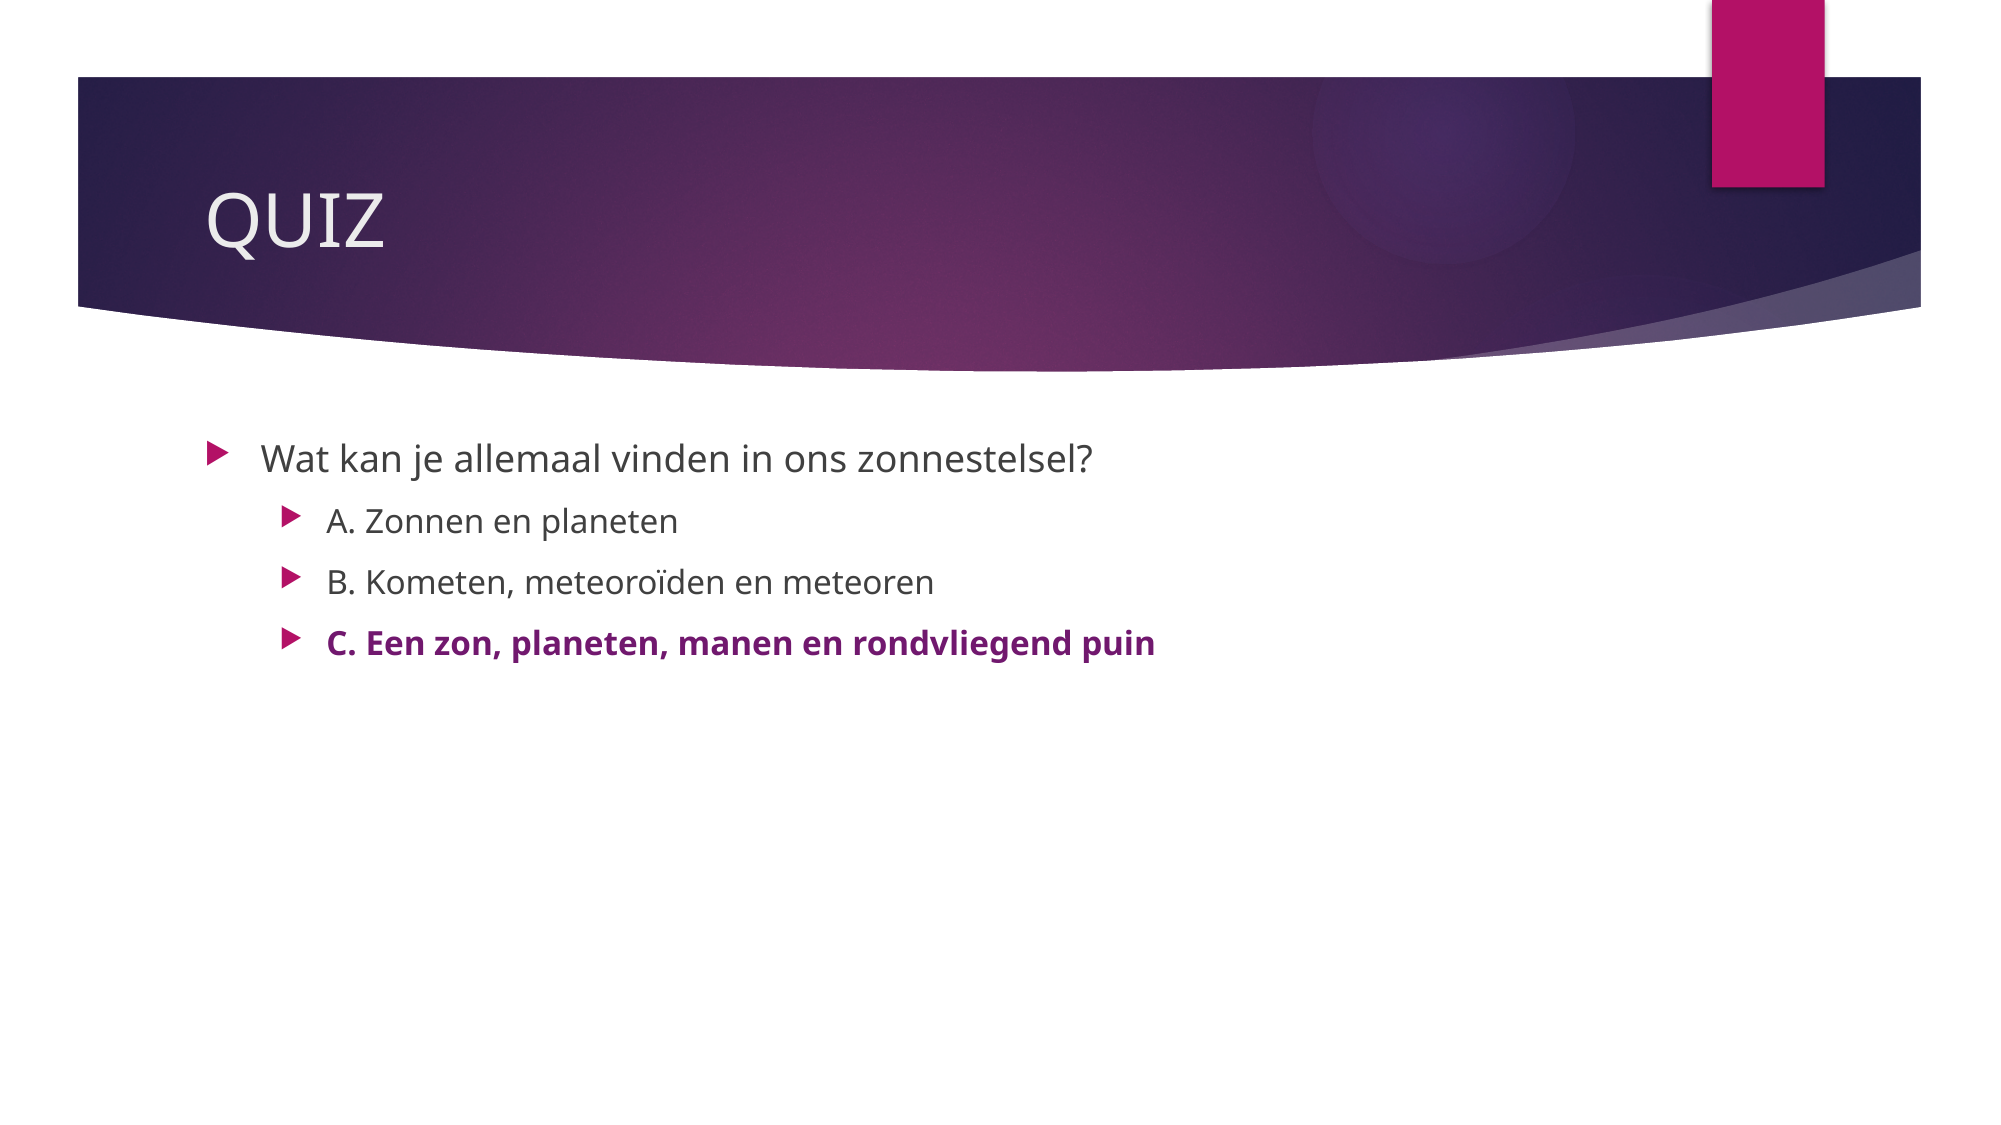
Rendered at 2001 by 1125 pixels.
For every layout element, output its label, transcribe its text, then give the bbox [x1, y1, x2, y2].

title QUIZ [189, 159, 1627, 276]
list Wat kan je allemaal vinden in ons zonnestelsel? A. Zonnen en planeten B. Kometen, meteoroïden en meteoren C. Een zon, planeten, manen en rondvliegend puin [189, 427, 1638, 988]
